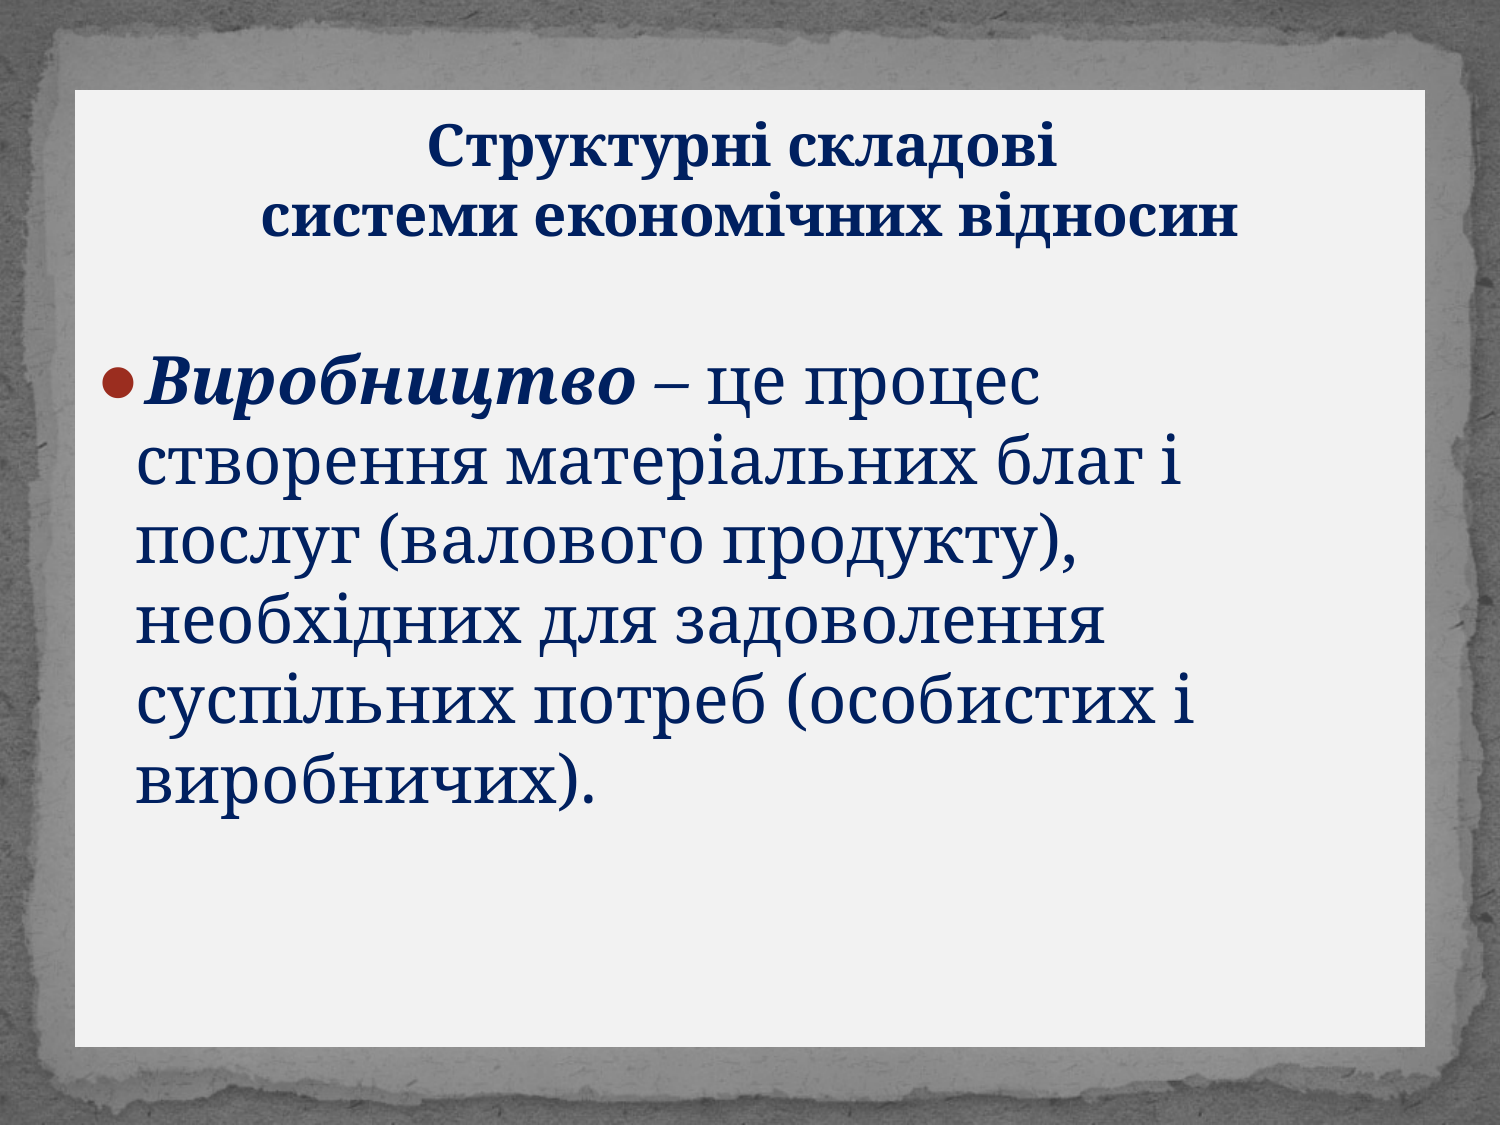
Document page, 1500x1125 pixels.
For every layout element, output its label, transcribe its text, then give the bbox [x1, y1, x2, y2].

picture [0, 0, 1500, 1125]
title Структурні складові системи економічних відносин [75, 90, 1425, 256]
list Виробництво – це процес створення матеріальних благ і послуг (валового продукту), необхідних для задоволення суспільних потреб (особистих і виробничих). [75, 256, 1425, 1047]
